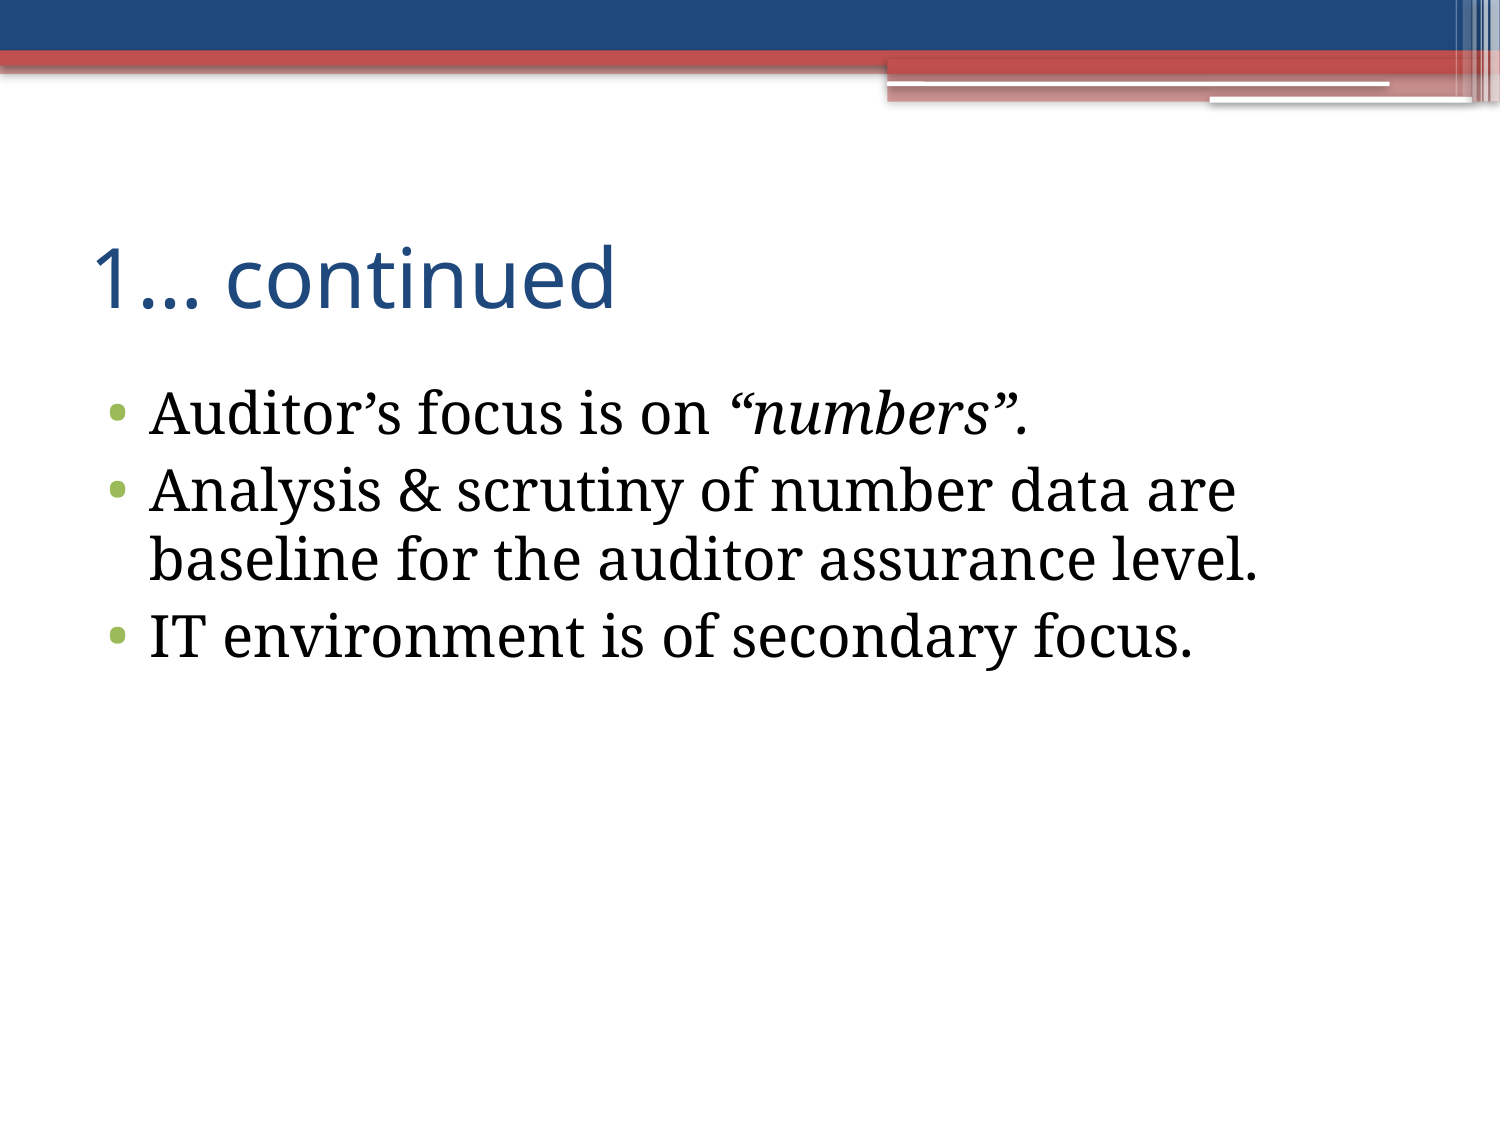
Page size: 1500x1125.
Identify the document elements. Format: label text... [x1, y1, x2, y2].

list Auditor’s focus is on “numbers”. Analysis & scrutiny of number data are baseline for the auditor assurance level. IT environment is of secondary focus. [75, 368, 1425, 1079]
title 1… continued [75, 187, 1425, 363]
